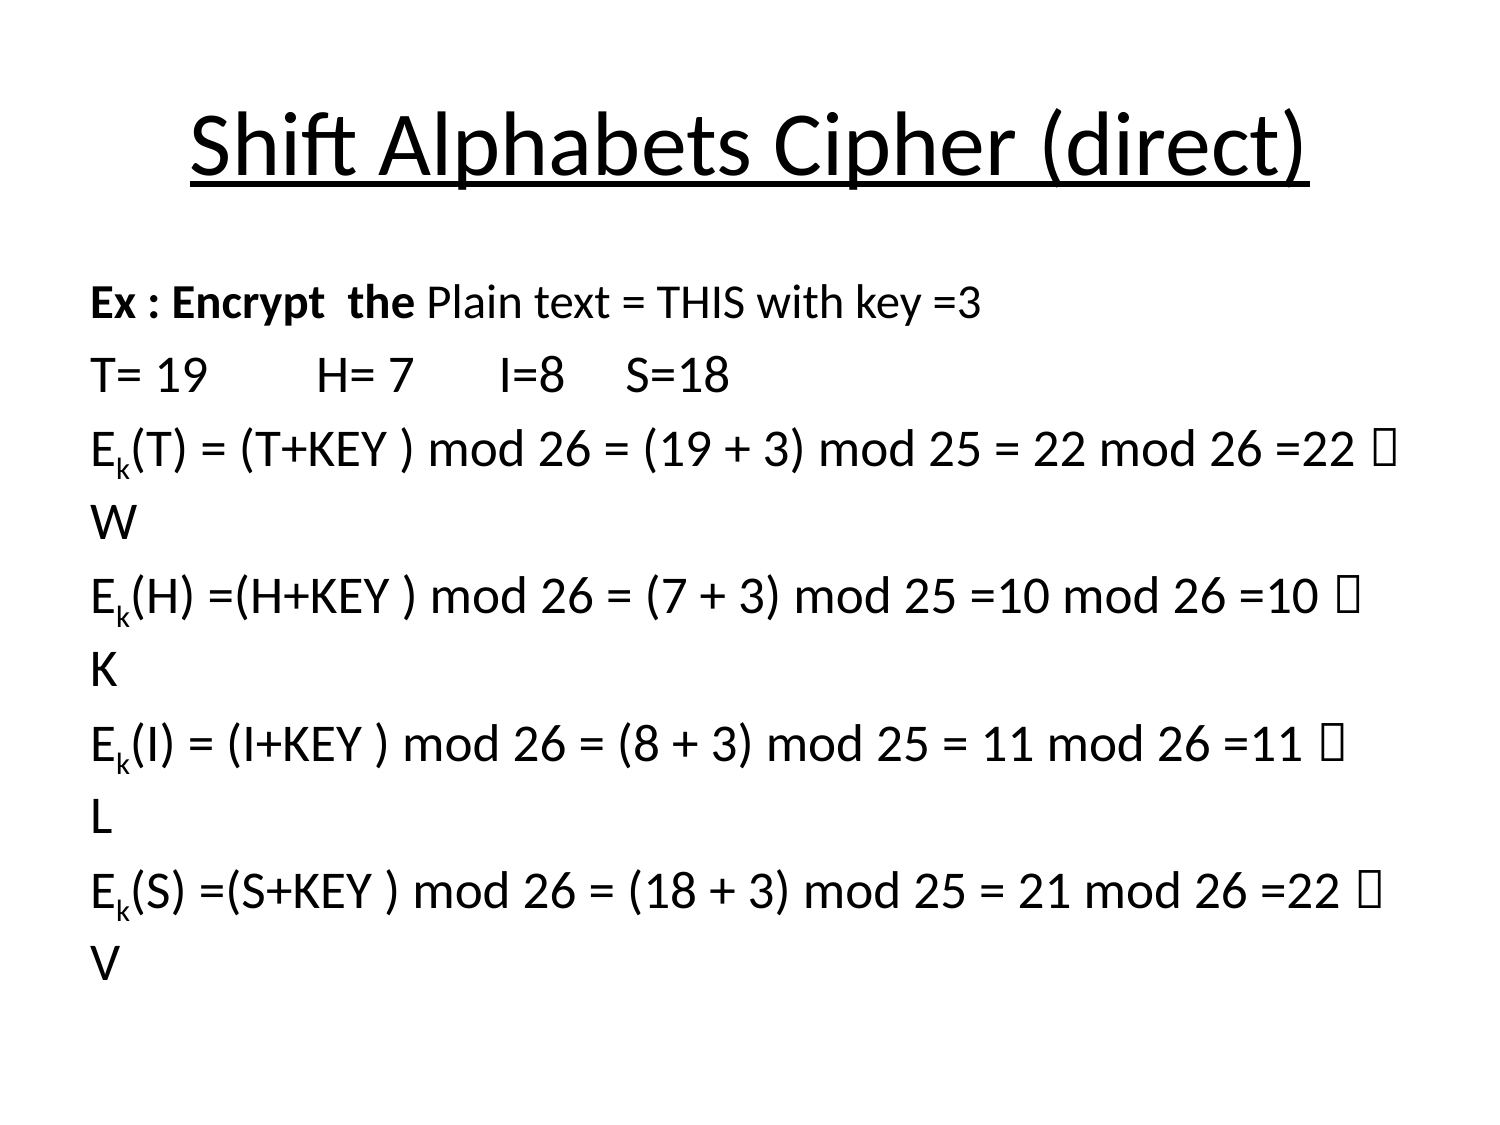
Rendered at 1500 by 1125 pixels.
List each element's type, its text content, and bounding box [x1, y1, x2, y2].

list Ex : Encrypt the Plain text = THIS with key =3 T= 19 H= 7 I=8 S=18 Ek(T) = (T+KEY ) mod 26 = (19 + 3) mod 25 = 22 mod 26 =22  W Ek(H) =(H+KEY ) mod 26 = (7 + 3) mod 25 =10 mod 26 =10  K Ek(I) = (I+KEY ) mod 26 = (8 + 3) mod 25 = 11 mod 26 =11  L Ek(S) =(S+KEY ) mod 26 = (18 + 3) mod 25 = 21 mod 26 =22  V [75, 262, 1425, 1005]
title Shift Alphabets Cipher (direct) [75, 45, 1425, 233]
